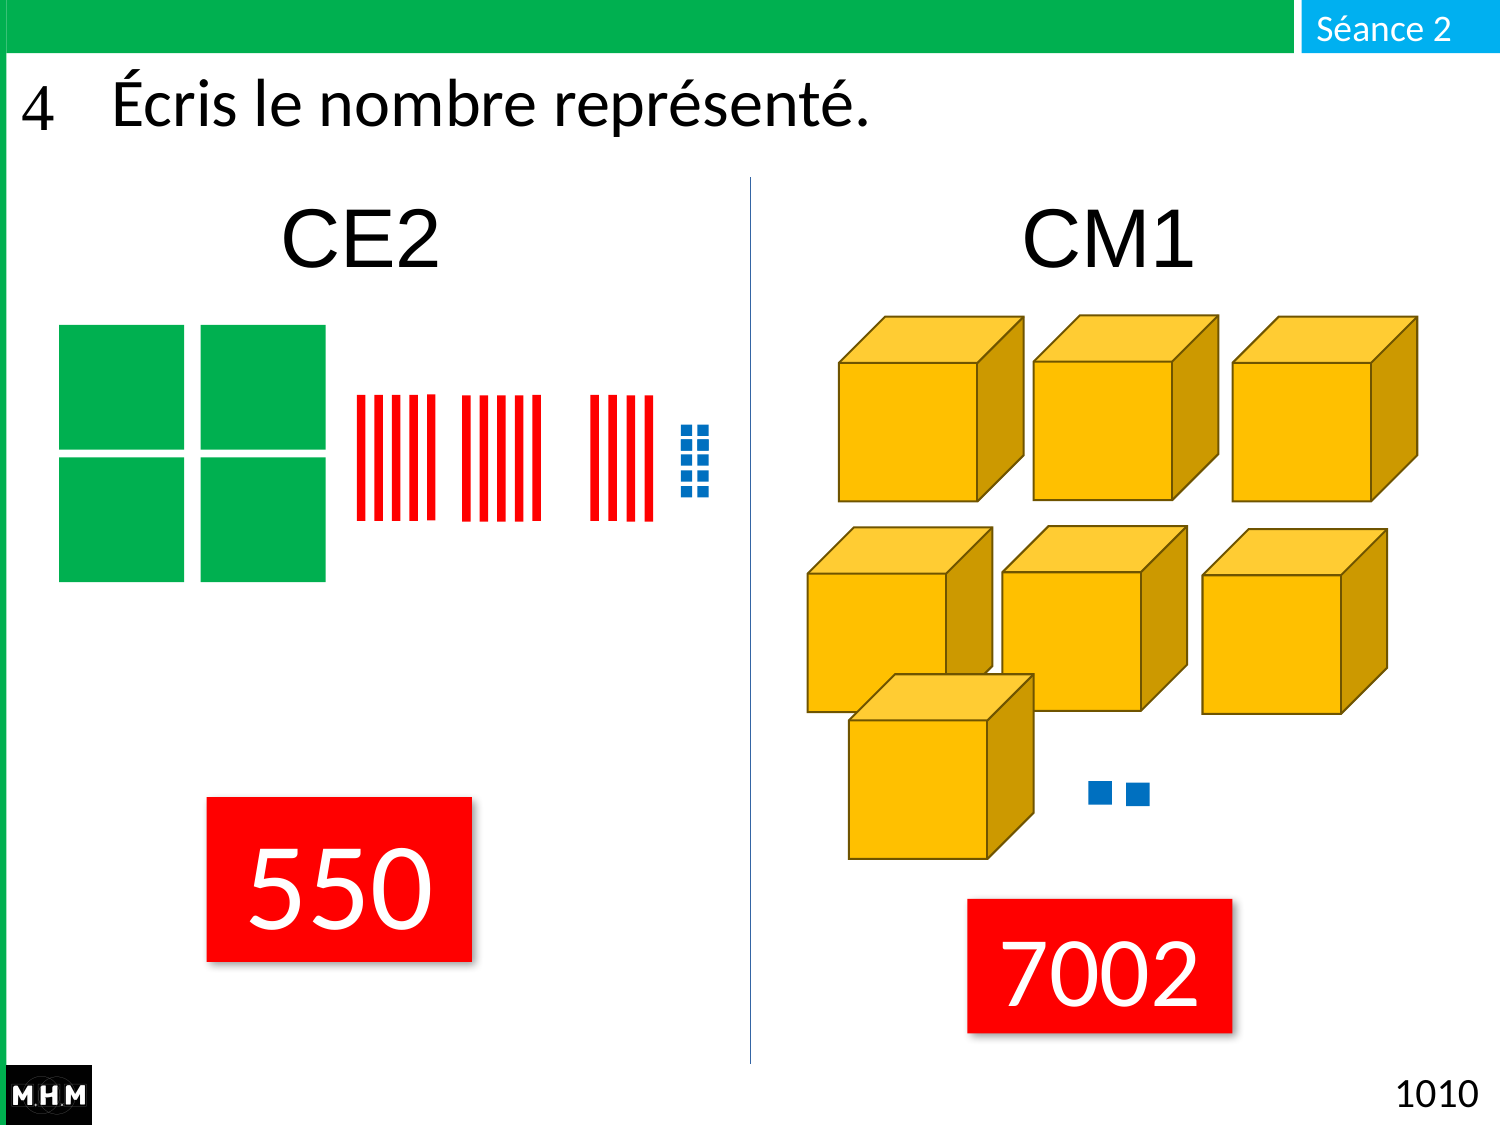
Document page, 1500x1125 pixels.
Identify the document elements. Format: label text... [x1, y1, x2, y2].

text_box [590, 394, 599, 521]
text_box [1033, 315, 1219, 501]
text_box [1126, 782, 1150, 807]
text_box CE2 CM1 [751, 177, 1300, 332]
text_box [848, 674, 1034, 859]
text_box [1002, 526, 1188, 711]
text_box [1232, 316, 1418, 502]
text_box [680, 424, 709, 498]
text_box [200, 324, 326, 450]
text_box [608, 394, 617, 521]
text_box [807, 527, 993, 713]
text_box 7002 [967, 898, 1233, 1034]
text_box [356, 394, 366, 521]
text_box [409, 394, 418, 521]
text_box [532, 394, 541, 521]
text_box [59, 324, 185, 450]
text_box [514, 395, 524, 522]
text_box [838, 316, 1024, 502]
text_box [391, 394, 401, 521]
text_box [497, 395, 506, 522]
list 1010 [1373, 1064, 1500, 1125]
picture [6, 1065, 92, 1125]
text_box [1202, 529, 1388, 714]
text_box [479, 395, 489, 522]
text_box [626, 395, 636, 522]
text_box [427, 394, 436, 521]
text_box [200, 457, 326, 583]
text_box [374, 394, 383, 521]
text_box [59, 457, 185, 583]
text_box 550 [206, 797, 472, 962]
title Écris le nombre représenté. [96, 60, 1391, 150]
text_box [462, 395, 471, 522]
text_box [1088, 781, 1112, 805]
text_box [644, 395, 654, 522]
text_box CE2 CM1 [265, 177, 750, 332]
